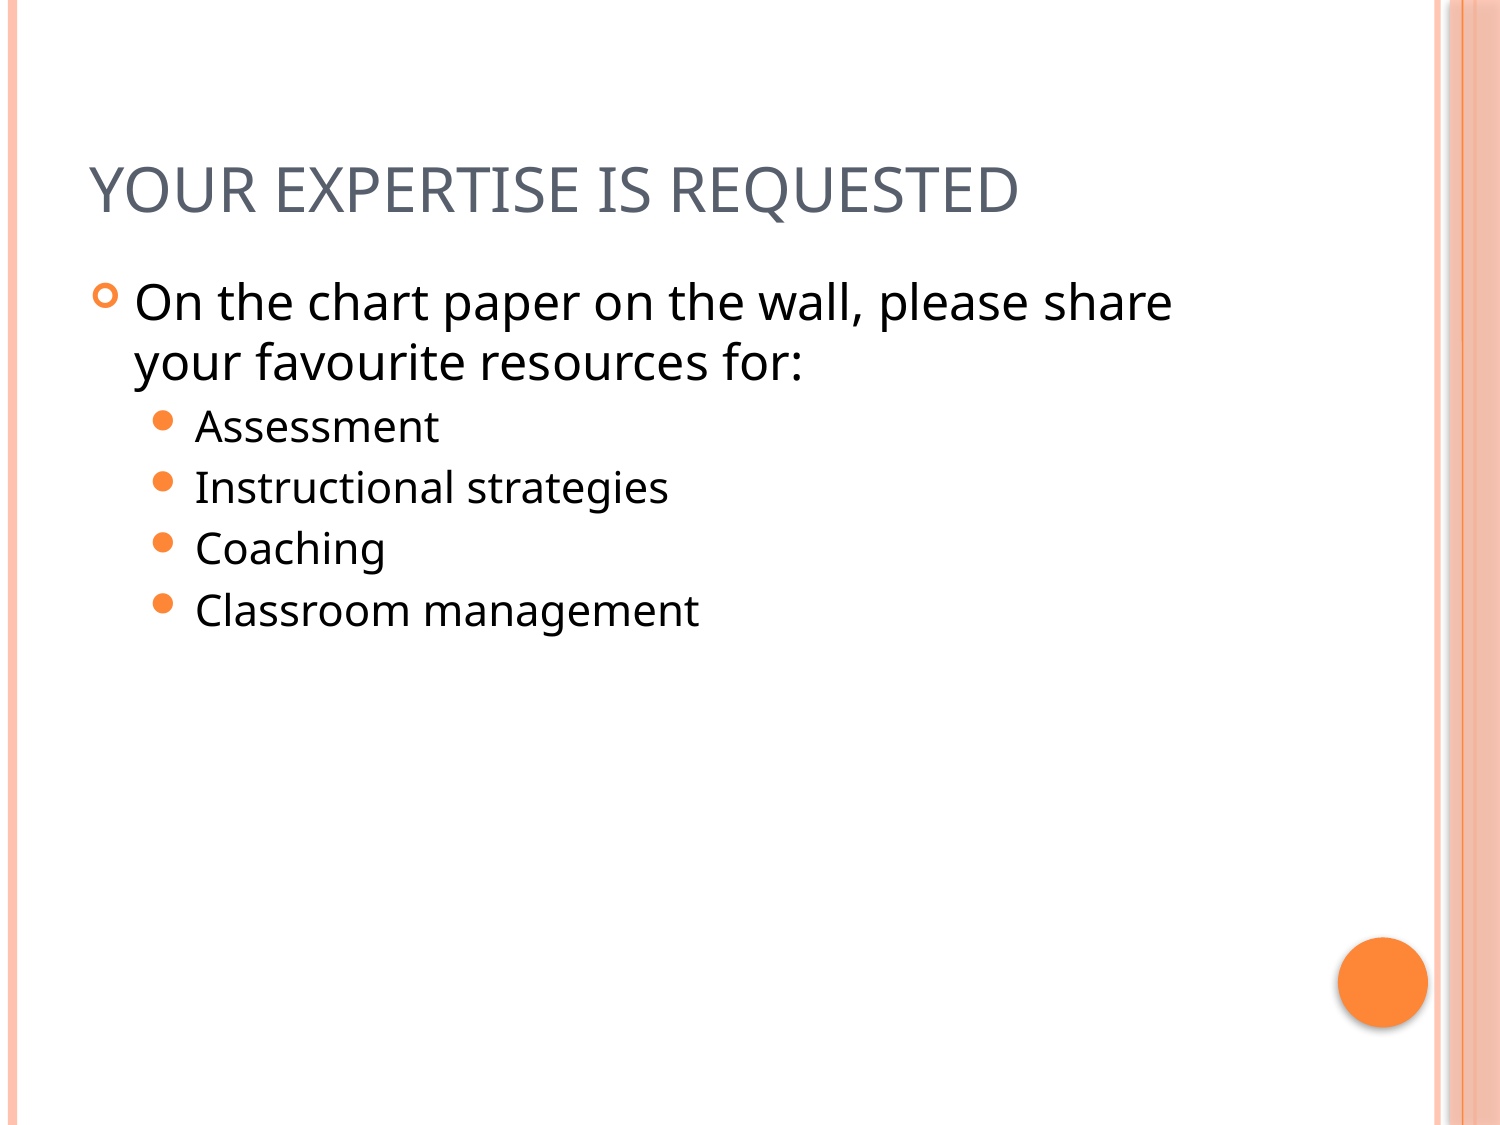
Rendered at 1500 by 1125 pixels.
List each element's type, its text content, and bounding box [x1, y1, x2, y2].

title Your expertise is requested [75, 45, 1300, 233]
list On the chart paper on the wall, please share your favourite resources for: Assessment Instructional strategies Coaching Classroom management [75, 262, 1300, 1062]
